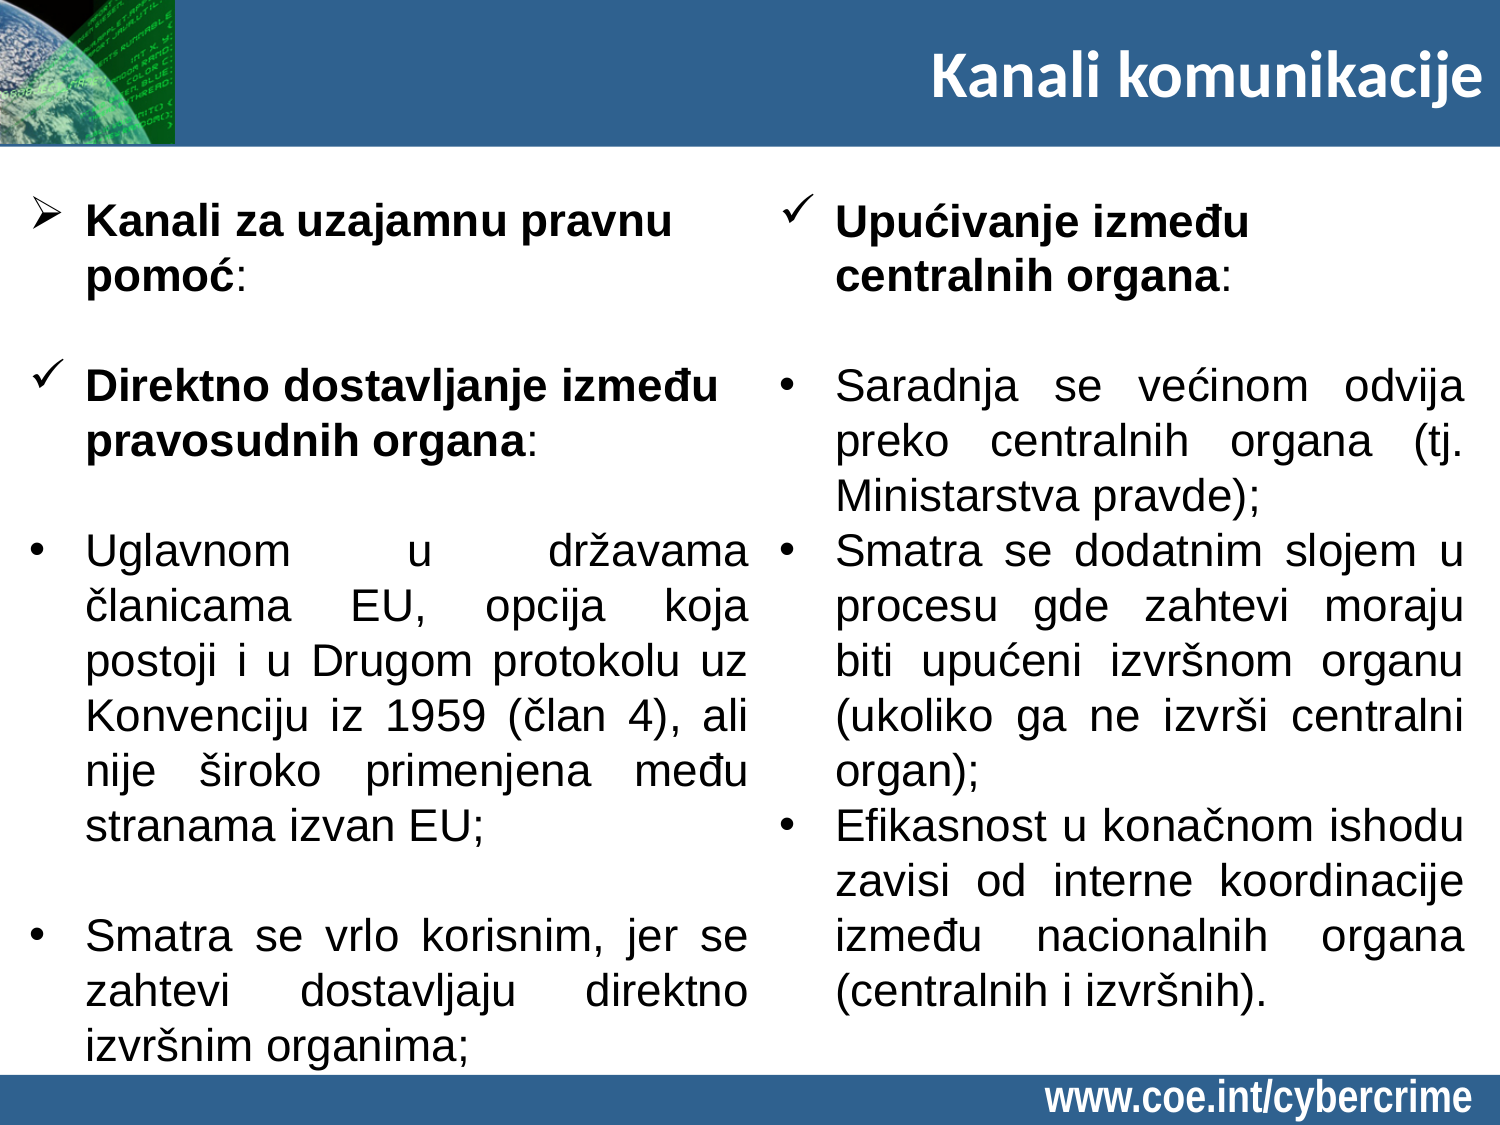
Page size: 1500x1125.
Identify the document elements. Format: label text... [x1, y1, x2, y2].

text_box [0, 1073, 1030, 1125]
text_box Upućivanje između centralnih organa: Saradnja se većinom odvija preko centralnih organa (tj. Ministarstva pravde); Smatra se dodatnim slojem u procesu gde zahtevi moraju biti upućeni izvršnom organu (ukoliko ga ne izvrši centralni organ); Efikasnost u konačnom ishodu zavisi od interne koordinacije između nacionalnih organa (centralnih i izvršnih). [764, 183, 1480, 1024]
text_box www.coe.int/cybercrime [1030, 1059, 1500, 1125]
picture [0, 0, 175, 144]
text_box Kanali za uzajamnu pravnu pomoć: Direktno dostavljanje između pravosudnih organa: Uglavnom u državama članicama EU, opcija koja postoji i u Drugom protokolu uz Konvenciju iz 1959 (član 4), ali nije široko primenjena među stranama izvan EU; Smatra se vrlo korisnim, jer se zahtevi dostavljaju direktno izvršnim organima; [14, 183, 765, 1079]
text_box Kanali komunikacije [177, 0, 1500, 149]
